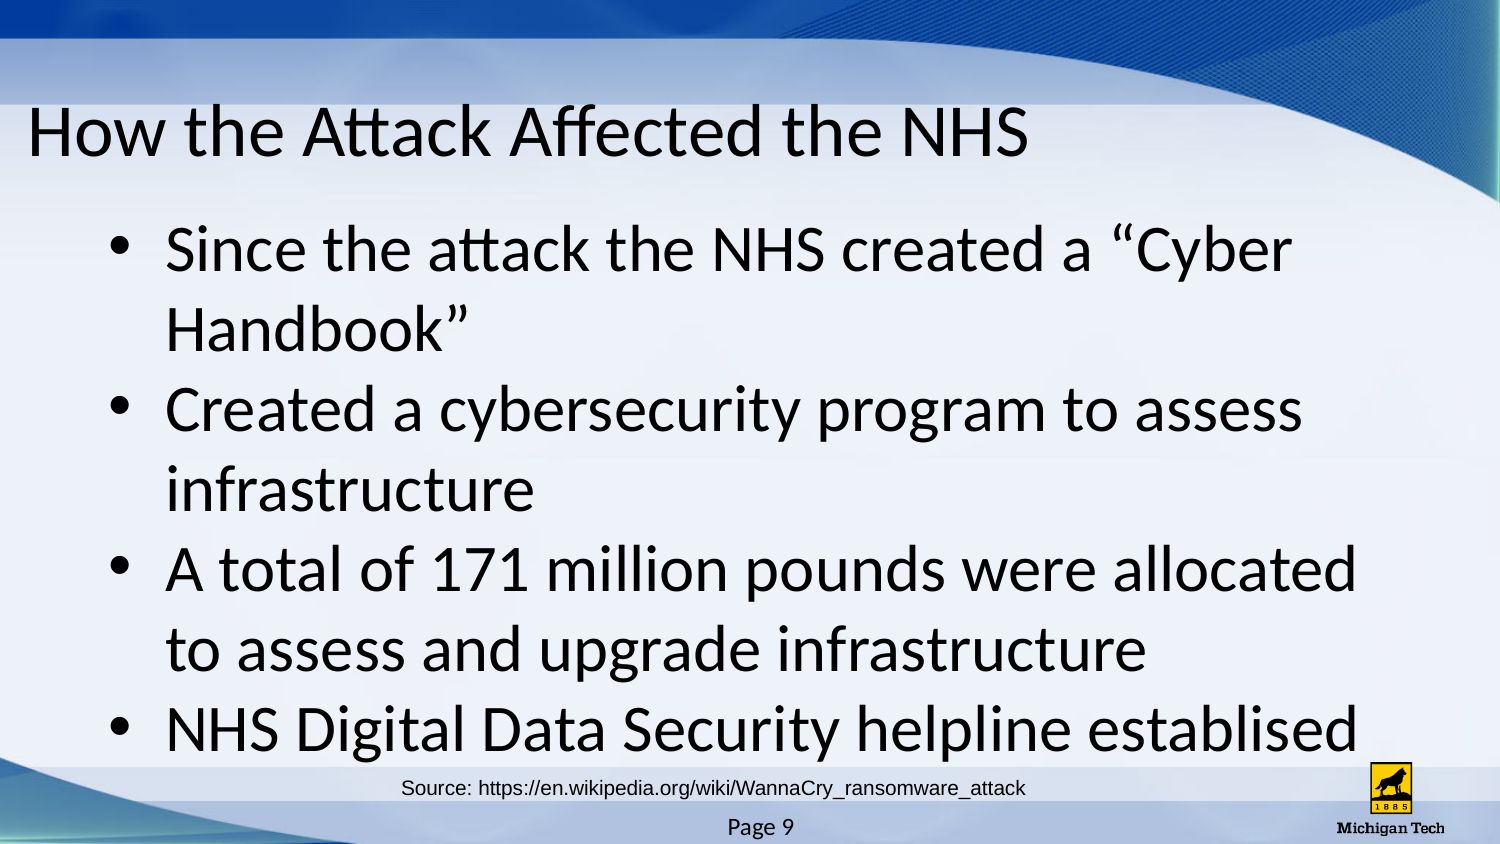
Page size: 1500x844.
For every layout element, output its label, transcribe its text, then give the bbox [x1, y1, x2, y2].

text_box Source: https://en.wikipedia.org/wiki/WannaCry_ransomware_attack [386, 767, 1435, 808]
title How the Attack Affected the NHS [12, 56, 1263, 197]
list Since the attack the NHS created a “Cyber Handbook” Created a cybersecurity program to assess infrastructure A total of 171 million pounds were allocated to assess and upgrade infrastructure NHS Digital Data Security helpline establised [75, 196, 1425, 797]
picture [0, 0, 1500, 844]
